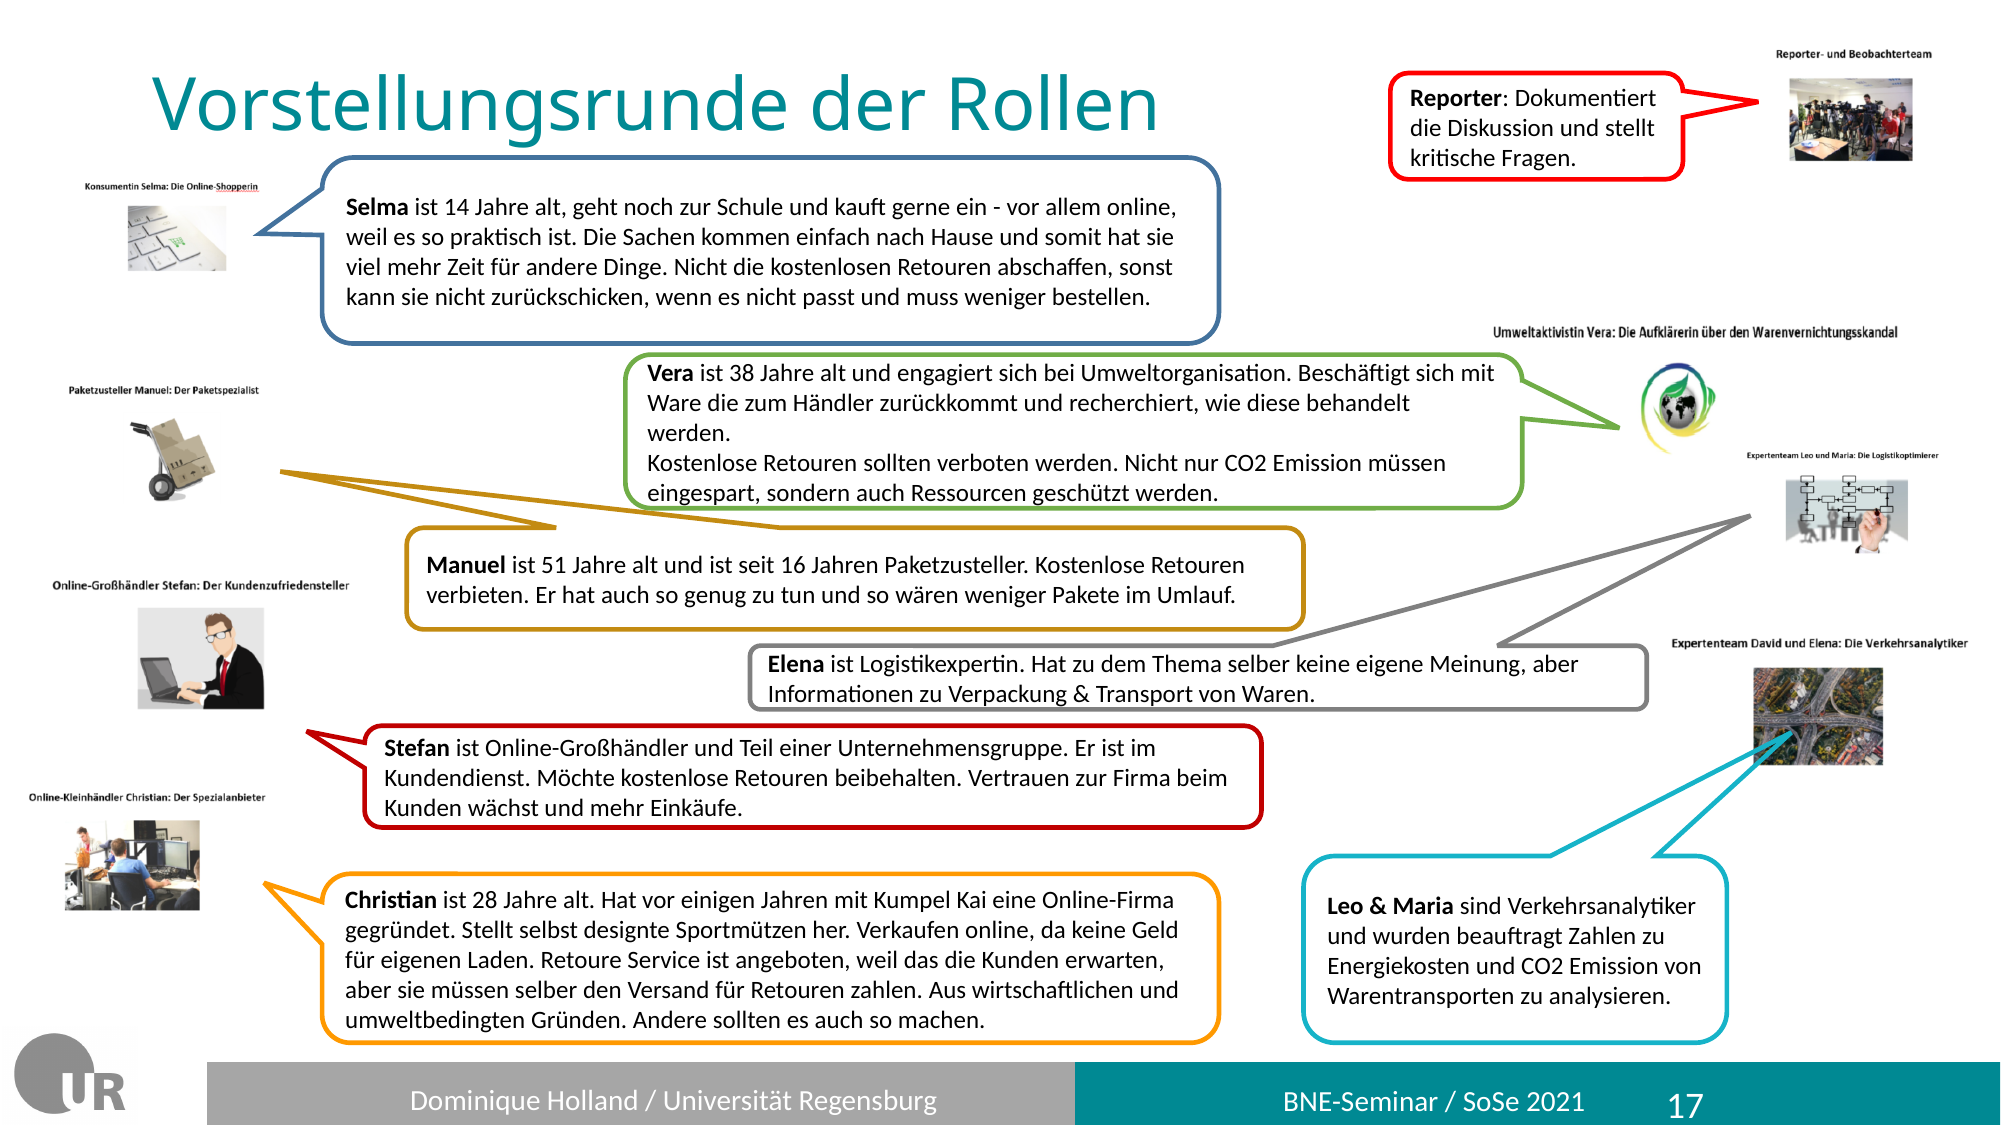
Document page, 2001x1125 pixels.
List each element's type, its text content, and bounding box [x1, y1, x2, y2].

text_box Christian ist 28 Jahre alt. Hat vor einigen Jahren mit Kumpel Kai eine Online-Firma gegründet. Stellt selbst designte Sportmützen her. Verkaufen online, da keine Geld für eigenen Laden. Retoure Service ist angeboten, weil das die Kunden erwarten, aber sie müssen selber den Versand für Retouren zahlen. Aus wirtschaftlichen und umweltbedingten Gründen. Andere sollten es auch so machen. [294, 872, 1220, 1044]
picture [50, 578, 365, 718]
picture [1740, 449, 1955, 558]
picture [82, 180, 265, 276]
text_box Stefan ist Online-Großhändler und Teil einer Unternehmensgruppe. Er ist im Kundendienst. Möchte kostenlose Retouren beibehalten. Vertrauen zur Firma beim Kunden wächst und mehr Einkäufe. [306, 724, 1263, 829]
picture [23, 787, 294, 923]
text_box Selma ist 14 Jahre alt, geht noch zur Schule und kauft gerne ein - vor allem online, weil es so praktisch ist. Die Sachen kommen einfach nach Hause und somit hat sie viel mehr Zeit für andere Dinge. Nicht die kostenlosen Retouren abschaffen, sonst kann sie nicht zurückschicken, wenn es nicht passt und muss weniger bestellen. [265, 156, 1220, 345]
picture [62, 373, 285, 510]
picture [2, 1026, 138, 1125]
text_box Vera ist 38 Jahre alt und engagiert sich bei Umweltorganisation. Beschäftigt sich mit Ware die zum Händler zurückkommt und recherchiert, wie diese behandelt werden. Kostenlose Retouren sollten verboten werden. Nicht nur CO2 Emission müssen eingespart, sondern auch Ressourcen geschützt werden. [624, 353, 1524, 510]
text_box Leo & Maria sind Verkehrsanalytiker und wurden beauftragt Zahlen zu Energiekosten und CO2 Emission von Warentransporten zu analysieren. [1302, 773, 1749, 1044]
picture [1754, 34, 1941, 180]
text_box Elena ist Logistikexpertin. Hat zu dem Thema selber keine eigene Meinung, aber Informationen zu Verpackung & Transport von Waren. [748, 517, 1740, 711]
picture [1664, 634, 1978, 773]
text_box Reporter: Dokumentiert die Diskussion und stellt kritische Fragen. [1389, 72, 1754, 181]
title Vorstellungsrunde der Rollen [137, 59, 1754, 155]
text_box Manuel ist 51 Jahre alt und ist seit 16 Jahren Paketzusteller. Kostenlose Retouren verbieten. Er hat auch so genug zu tun und so wären weniger Pakete im Umlauf. [285, 470, 1305, 631]
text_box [1489, 317, 1912, 468]
